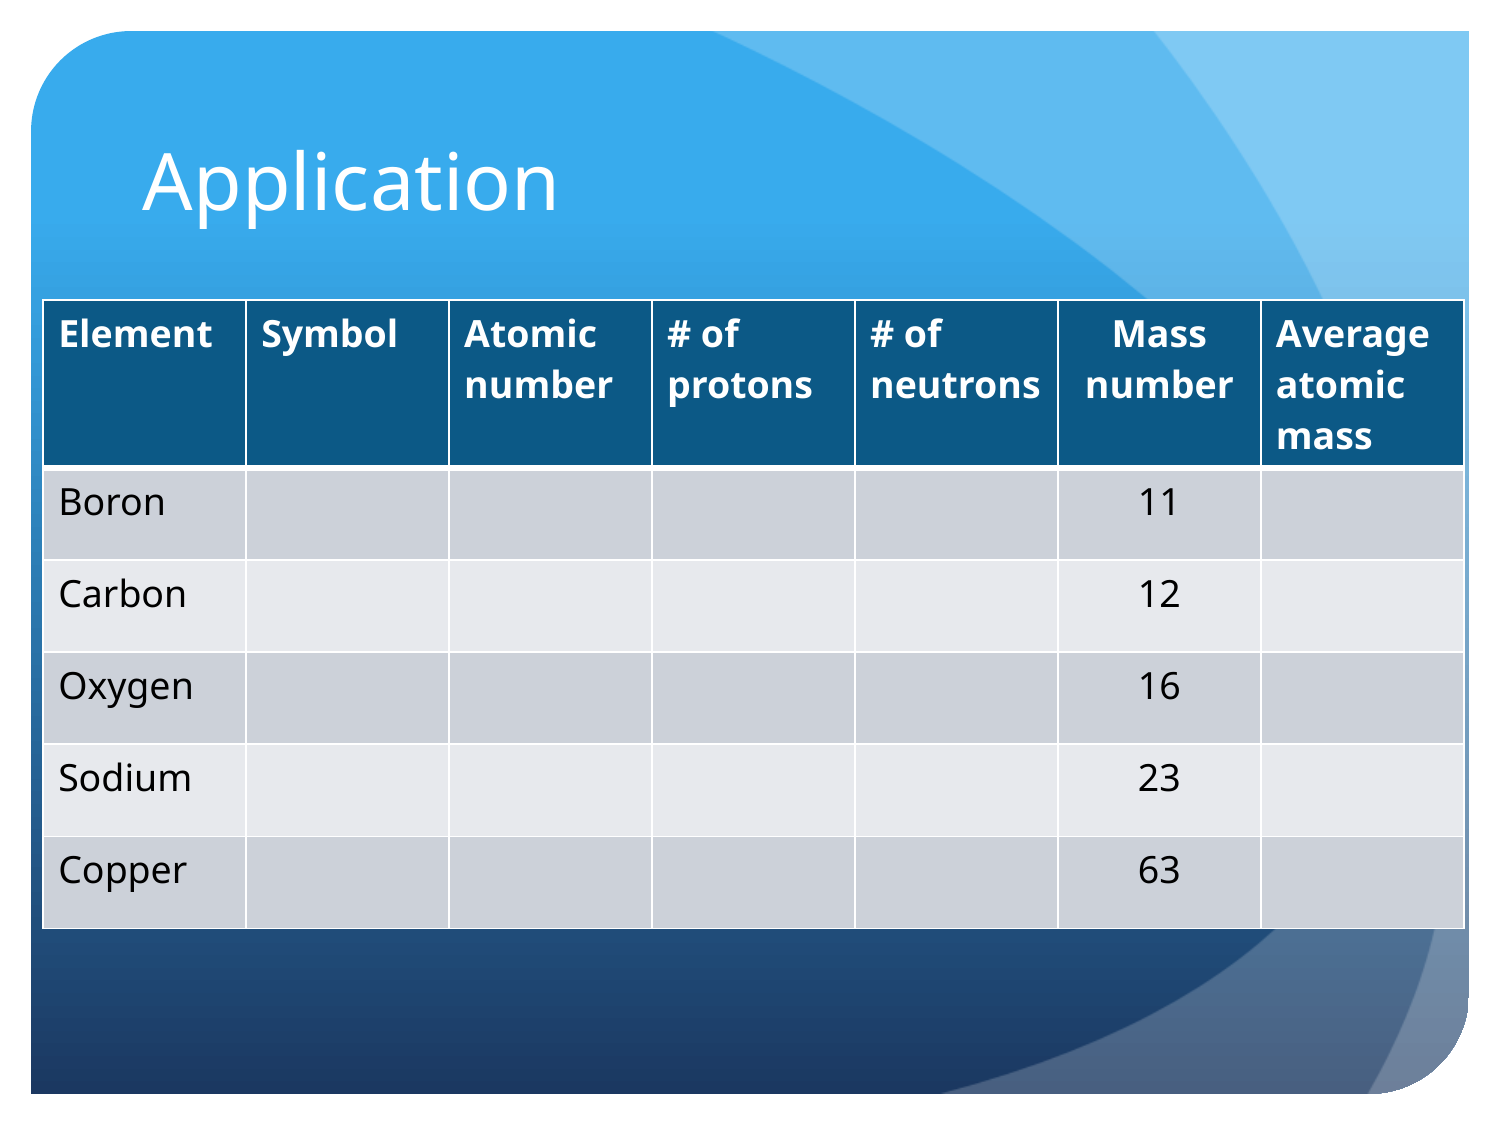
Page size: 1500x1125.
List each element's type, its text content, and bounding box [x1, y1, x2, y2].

table_header Element [44, 301, 245, 465]
table_cell Carbon [44, 561, 245, 651]
table_cell [653, 561, 854, 651]
table_cell Oxygen [44, 653, 245, 743]
table_cell [450, 837, 651, 928]
table_cell [856, 561, 1057, 651]
table_cell [1262, 837, 1463, 928]
table_cell [653, 745, 854, 836]
table_cell [856, 653, 1057, 743]
table_header # of protons [653, 301, 854, 465]
table_cell [1262, 561, 1463, 651]
table_cell [247, 471, 448, 559]
table_cell [856, 471, 1057, 559]
table_cell Sodium [44, 745, 245, 836]
table_cell Boron [44, 471, 245, 559]
table_cell 23 [1059, 745, 1260, 836]
table_header Average atomic mass [1262, 301, 1463, 465]
table_cell [653, 837, 854, 928]
table_cell [247, 837, 448, 928]
table_cell [856, 745, 1057, 836]
table_cell [653, 471, 854, 559]
table_cell 16 [1059, 653, 1260, 743]
table_header Atomic number [450, 301, 651, 465]
table_header # of neutrons [856, 301, 1057, 465]
table_cell 12 [1059, 561, 1260, 651]
table_cell 11 [1059, 471, 1260, 559]
table_cell [450, 653, 651, 743]
table_cell [247, 653, 448, 743]
title Application [127, 62, 1372, 234]
table_cell [247, 745, 448, 836]
table_cell [450, 561, 651, 651]
table_cell [450, 471, 651, 559]
table_cell 63 [1059, 837, 1260, 928]
table_header Mass number [1059, 301, 1260, 465]
table_cell [856, 837, 1057, 928]
table_cell [1262, 471, 1463, 559]
table_cell [653, 653, 854, 743]
table_cell [1262, 745, 1463, 836]
table_header Symbol [247, 301, 448, 465]
table_cell [450, 745, 651, 836]
table_cell [1262, 653, 1463, 743]
table_cell [247, 561, 448, 651]
picture [24, 30, 1473, 1094]
table_cell Copper [44, 837, 245, 928]
